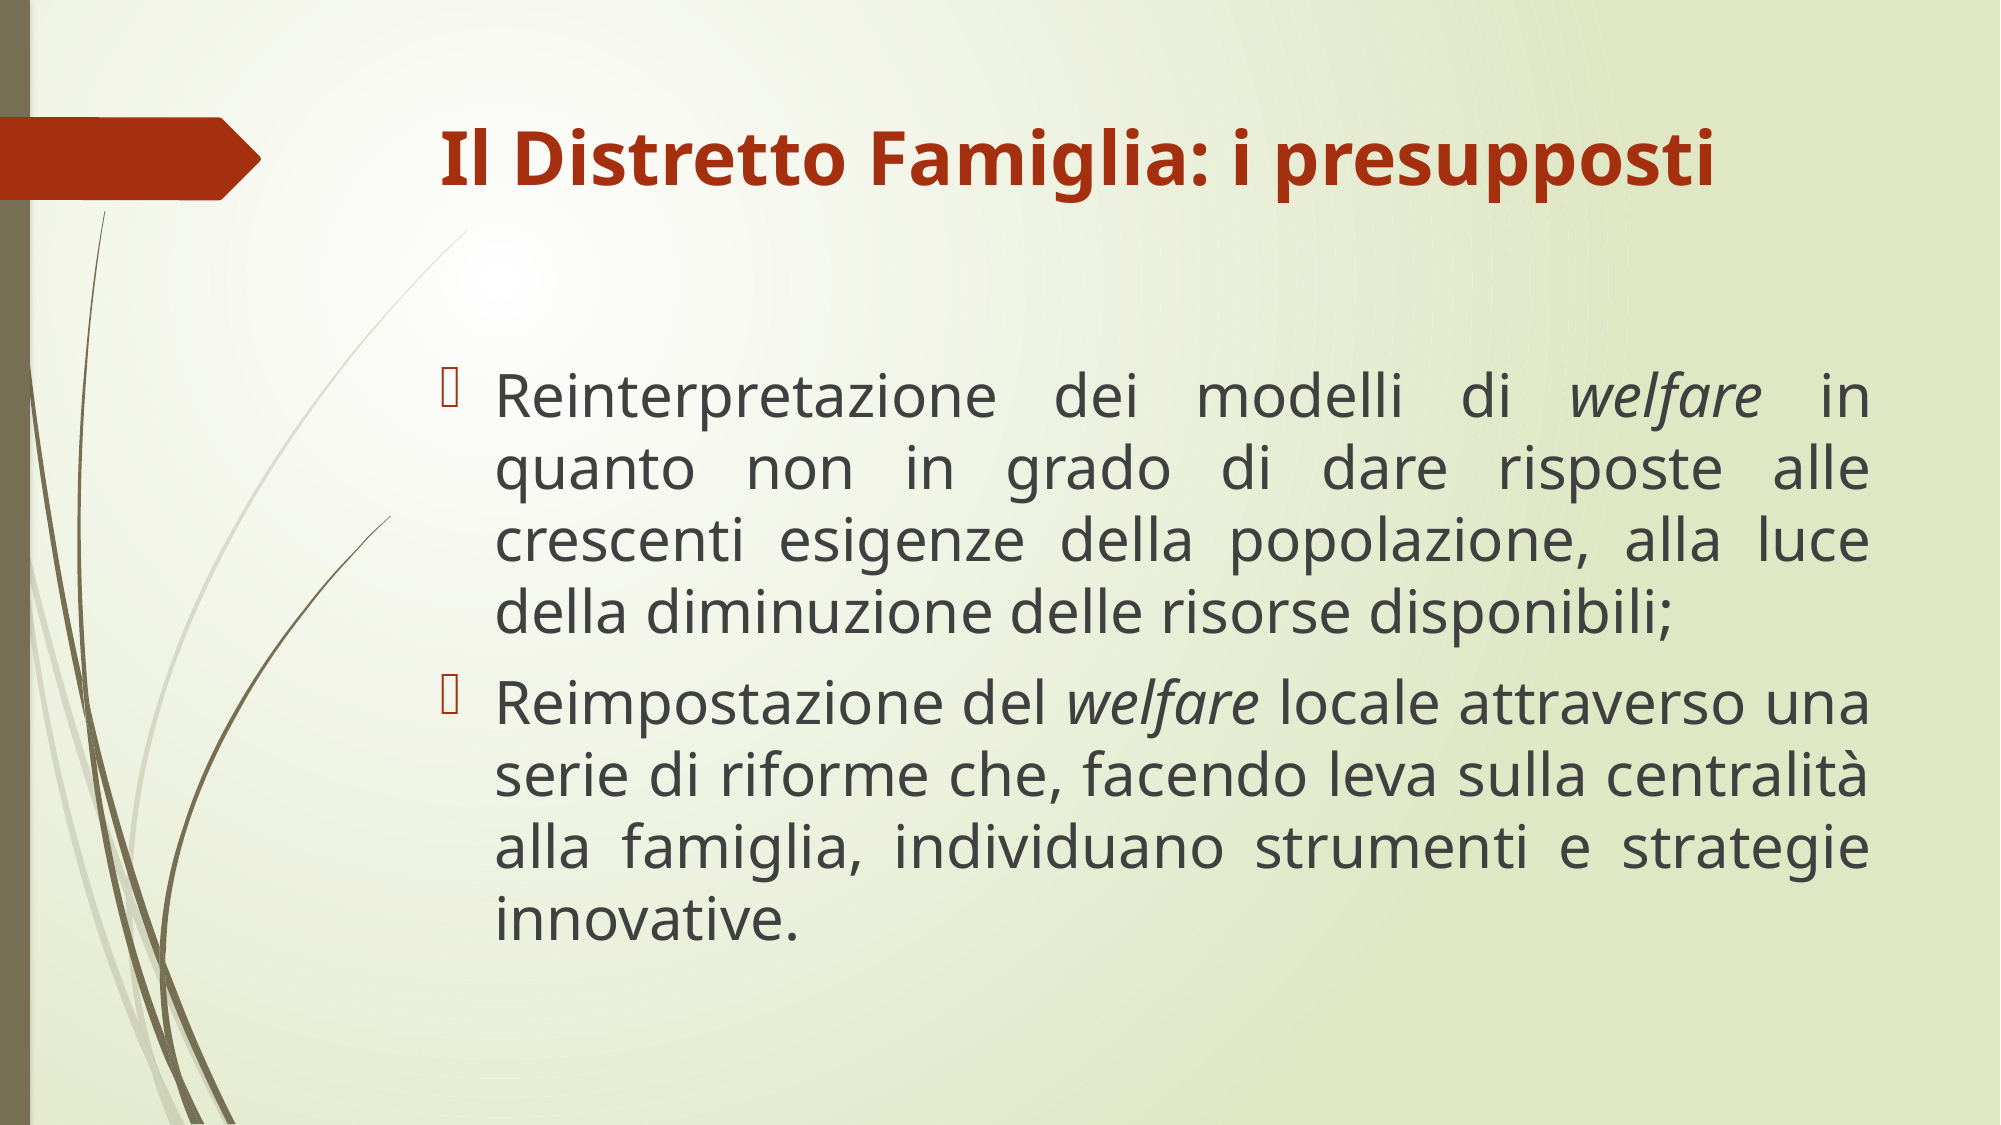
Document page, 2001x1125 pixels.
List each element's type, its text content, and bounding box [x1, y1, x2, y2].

title Il Distretto Famiglia: i presupposti [425, 102, 1888, 313]
list Reinterpretazione dei modelli di welfare in quanto non in grado di dare risposte alle crescenti esigenze della popolazione, alla luce della diminuzione delle risorse disponibili; Reimpostazione del welfare locale attraverso una serie di riforme che, facendo leva sulla centralità alla famiglia, individuano strumenti e strategie innovative. [424, 350, 1888, 970]
